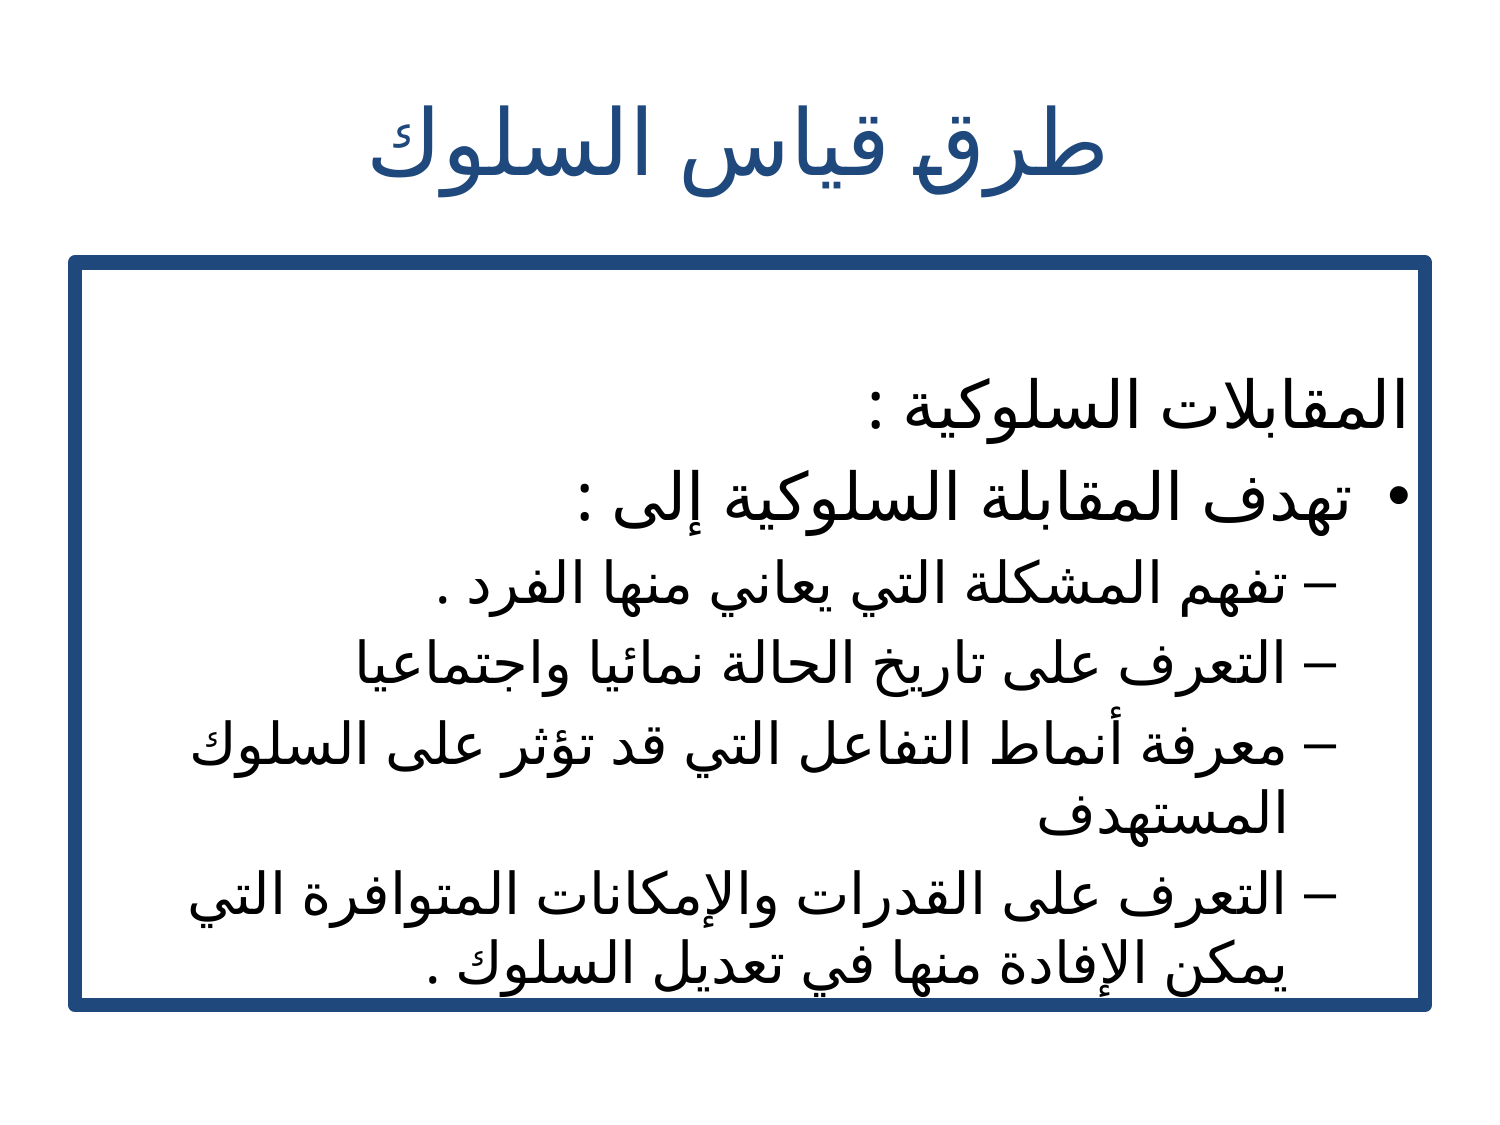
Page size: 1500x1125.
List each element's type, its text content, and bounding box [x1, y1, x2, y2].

list المقابلات السلوكية : تهدف المقابلة السلوكية إلى : تفهم المشكلة التي يعاني منها الفرد . التعرف على تاريخ الحالة نمائيا واجتماعيا معرفة أنماط التفاعل التي قد تؤثر على السلوك المستهدف التعرف على القدرات والإمكانات المتوافرة التي يمكن الإفادة منها في تعديل السلوك . [75, 262, 1425, 1005]
title طرق قياس السلوك [75, 45, 1425, 233]
